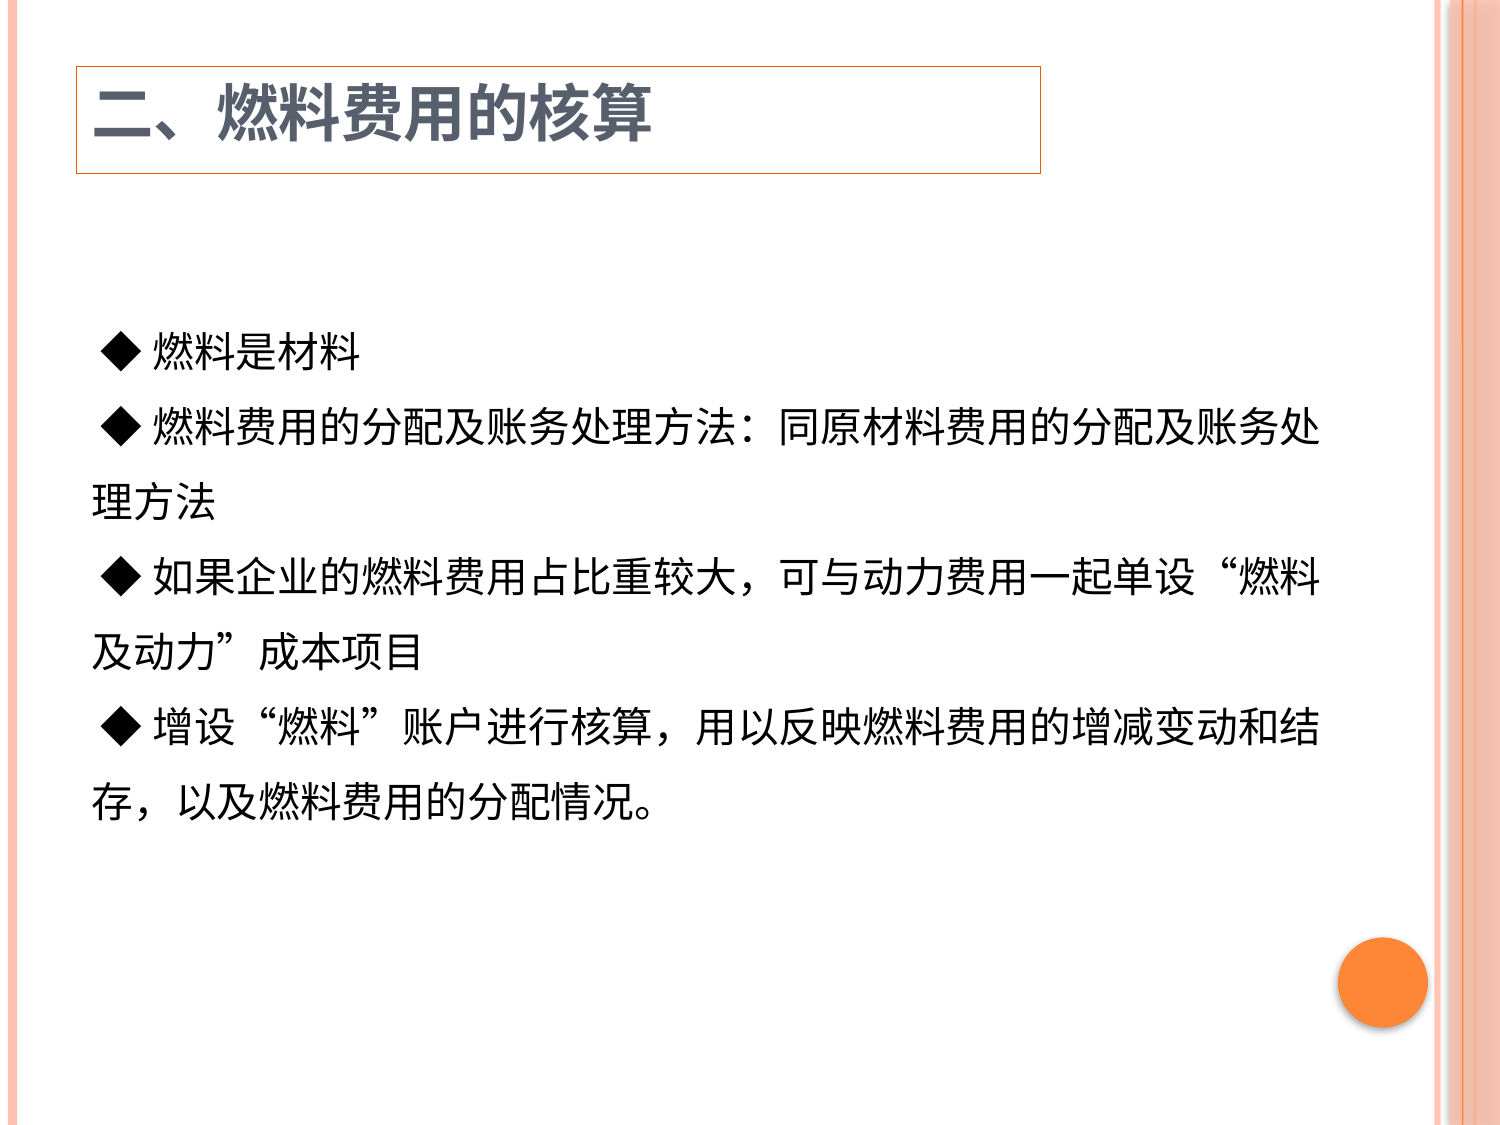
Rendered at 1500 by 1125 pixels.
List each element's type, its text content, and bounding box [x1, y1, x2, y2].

text_box 二、燃料费用的核算 [76, 66, 1041, 174]
text_box ◆燃料是材料 ◆燃料费用的分配及账务处理方法：同原材料费用的分配及账务处理方法 ◆如果企业的燃料费用占比重较大，可与动力费用一起单设“燃料及动力”成本项目 ◆增设“燃料”账户进行核算，用以反映燃料费用的增减变动和结存，以及燃料费用的分配情况。 [76, 293, 1353, 834]
